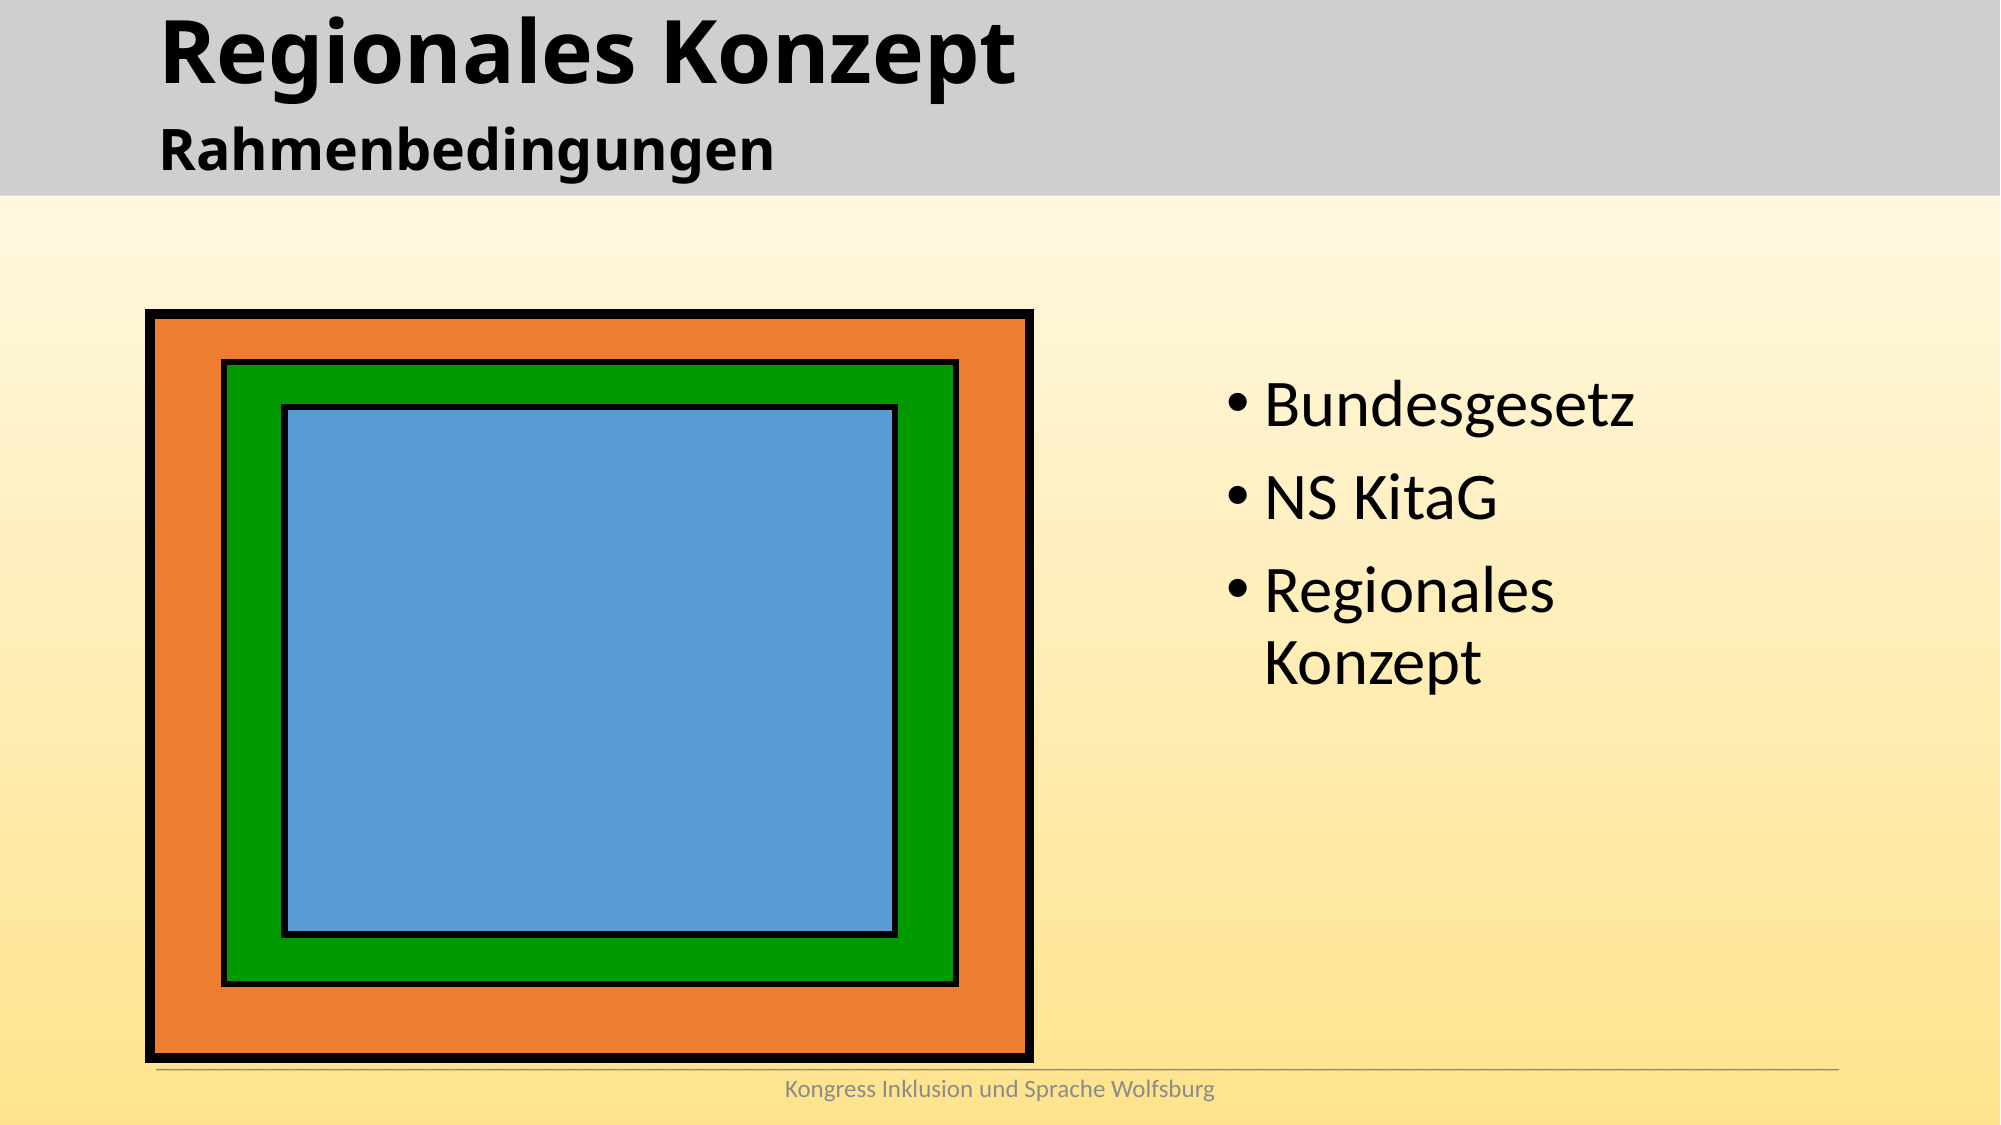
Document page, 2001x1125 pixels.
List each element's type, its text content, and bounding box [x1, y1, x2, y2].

text_box [224, 361, 956, 984]
title Regionales Konzept Rahmenbedingungen [0, 0, 2000, 196]
footer _______________________________________________________________________________________________________________________________________ Kongress Inklusion und Sprache Wolfsburg [137, 1042, 1863, 1103]
text_box [149, 313, 1030, 1059]
text_box [284, 407, 896, 935]
text_box Bundesgesetz NS KitaG Regionales Konzept [1211, 361, 1922, 1011]
